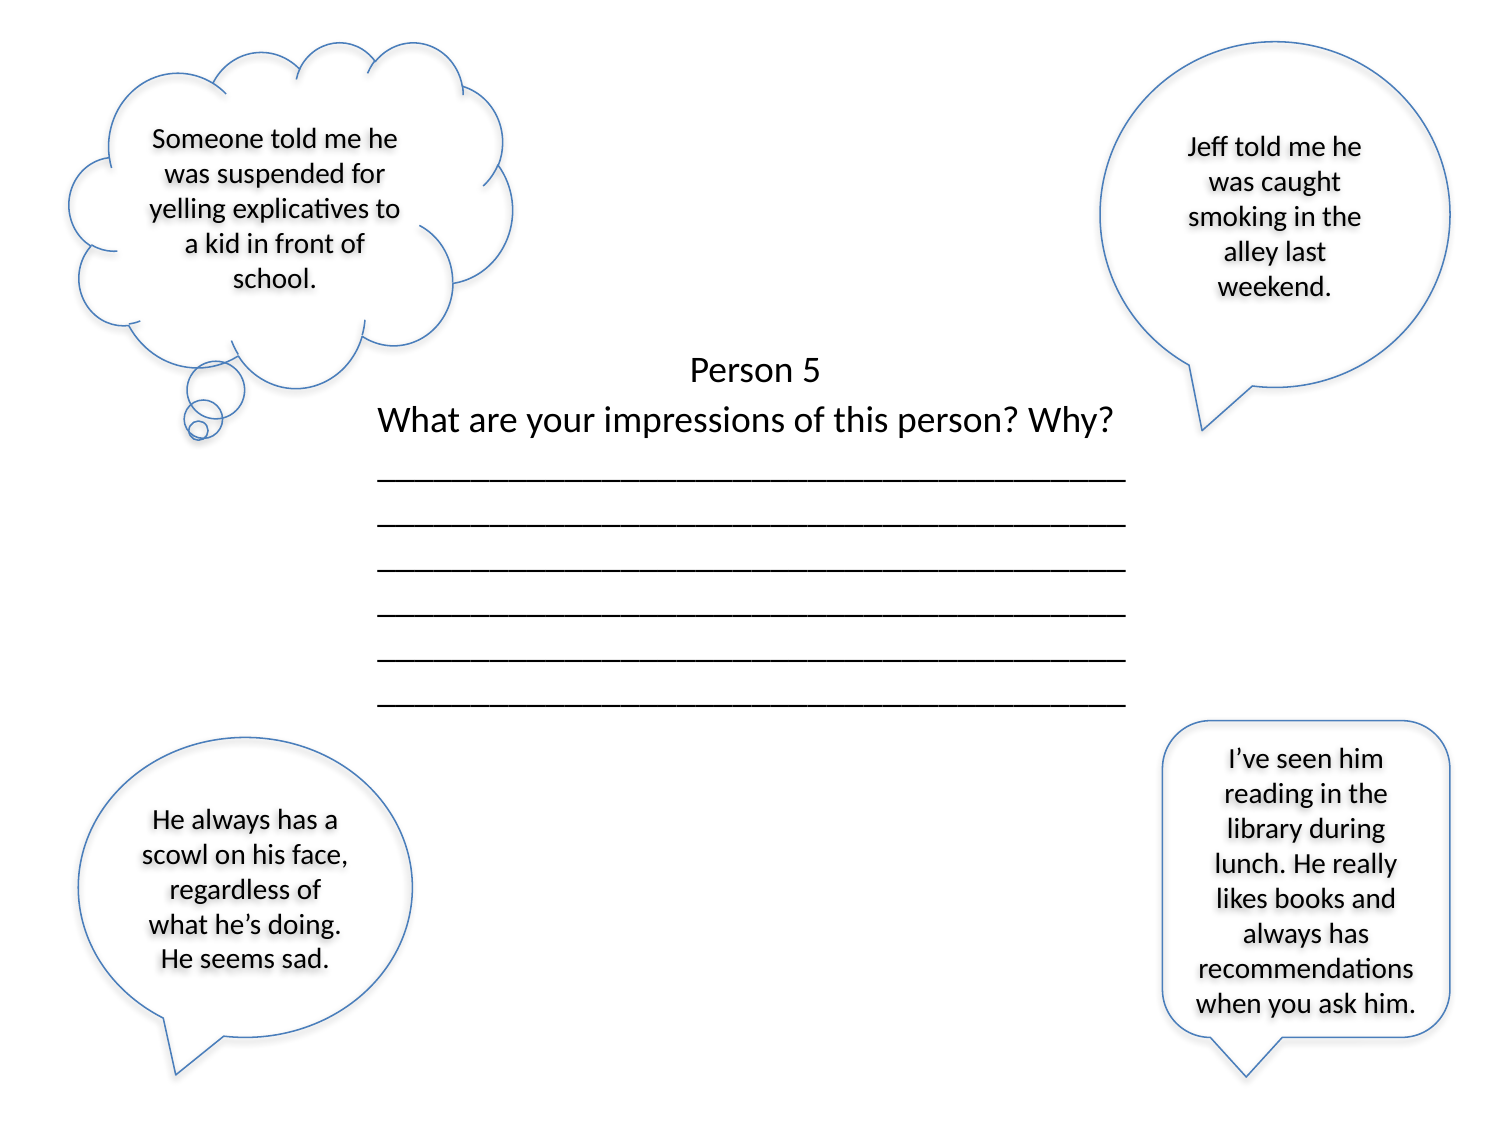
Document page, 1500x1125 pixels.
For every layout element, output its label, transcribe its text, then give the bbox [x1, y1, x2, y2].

text_box I’ve seen him reading in the library during lunch. He really likes books and always has recommendations when you ask him. [1161, 719, 1451, 1078]
text_box Jeff told me he was caught smoking in the alley last weekend. [1099, 40, 1451, 432]
text_box Person 5 [674, 337, 975, 398]
text_box Someone told me he was suspended for yelling explicatives to a kid in front of school. [68, 41, 514, 441]
text_box He always has a scowl on his face, regardless of what he’s doing. He seems sad. [77, 736, 414, 1076]
text_box What are your impressions of this person? Why? ________________________________________ ________________________________________ ________________________________________ ________________________________________ ________________________________________ ________________________________________ [362, 387, 1163, 718]
